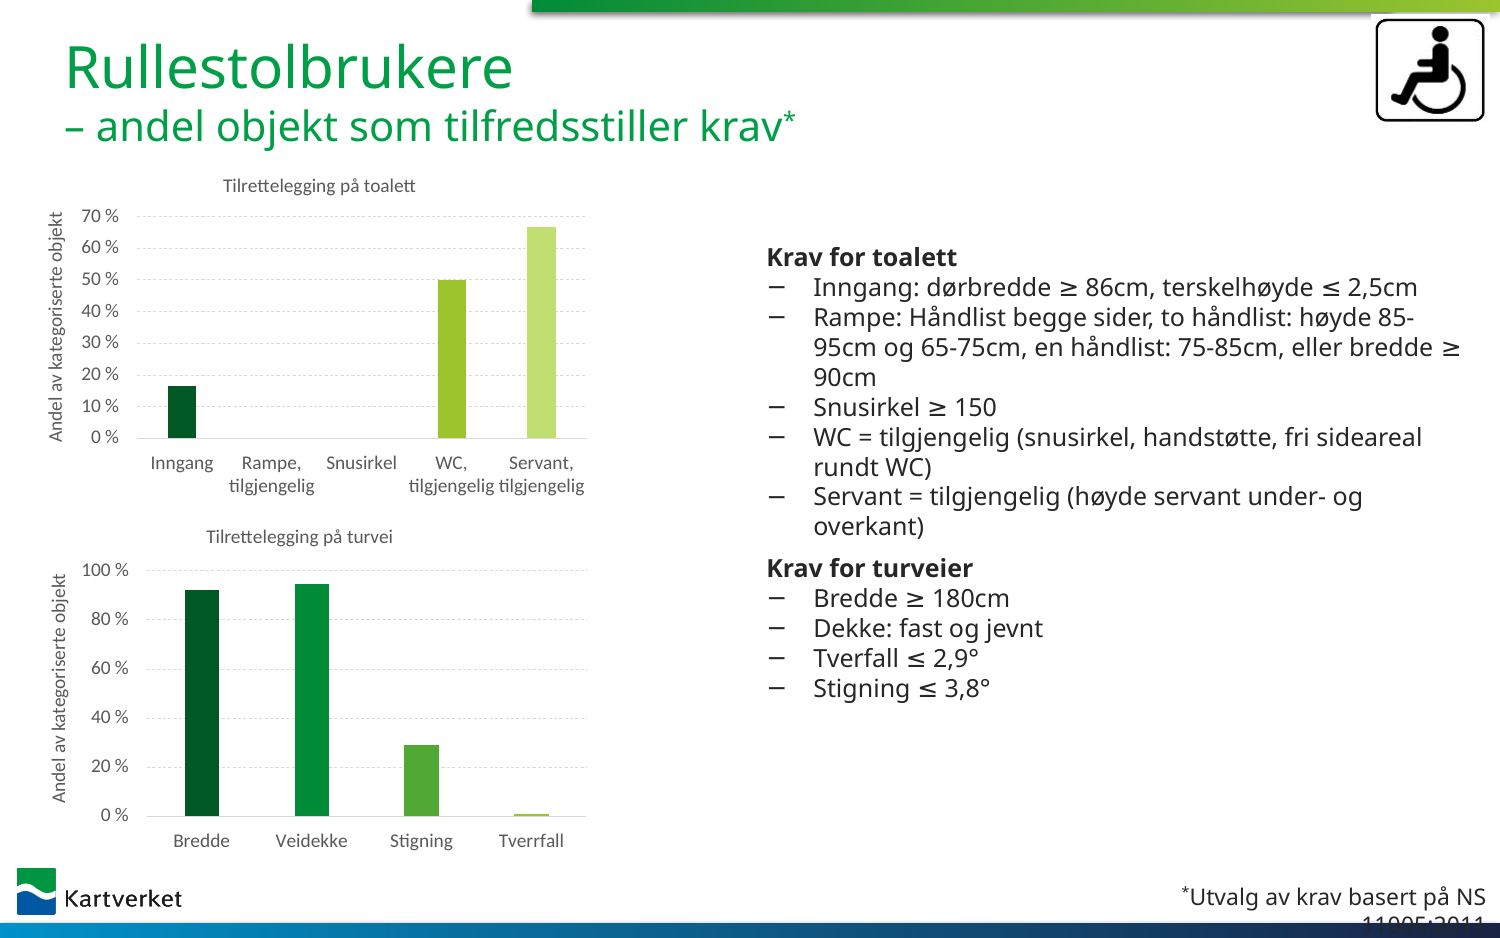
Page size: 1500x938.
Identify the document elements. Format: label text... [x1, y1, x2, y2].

picture [41, 520, 598, 859]
text_box Rullestolbrukere – andel objekt som tilfredsstiller krav* [49, 14, 1431, 158]
picture [41, 166, 598, 505]
text_box Krav for turveier Bredde ≥ 180cm Dekke: fast og jevnt Tverfall ≤ 2,9° Stigning ≤ 3,8° [751, 545, 1483, 710]
text_box Krav for toalett Inngang: dørbredde ≥ 86cm, terskelhøyde ≤ 2,5cm Rampe: Håndlist begge sider, to håndlist: høyde 85-95cm og 65-75cm, en håndlist: 75-85cm, eller bredde ≥ 90cm Snusirkel ≥ 150 WC = tilgjengelig (snusirkel, handstøtte, fri sideareal rundt WC) Servant = tilgjengelig (høyde servant under- og overkant) [751, 234, 1483, 545]
text_box *Utvalg av krav basert på NS 11005:2011 [1068, 873, 1500, 938]
picture [1371, 13, 1491, 127]
